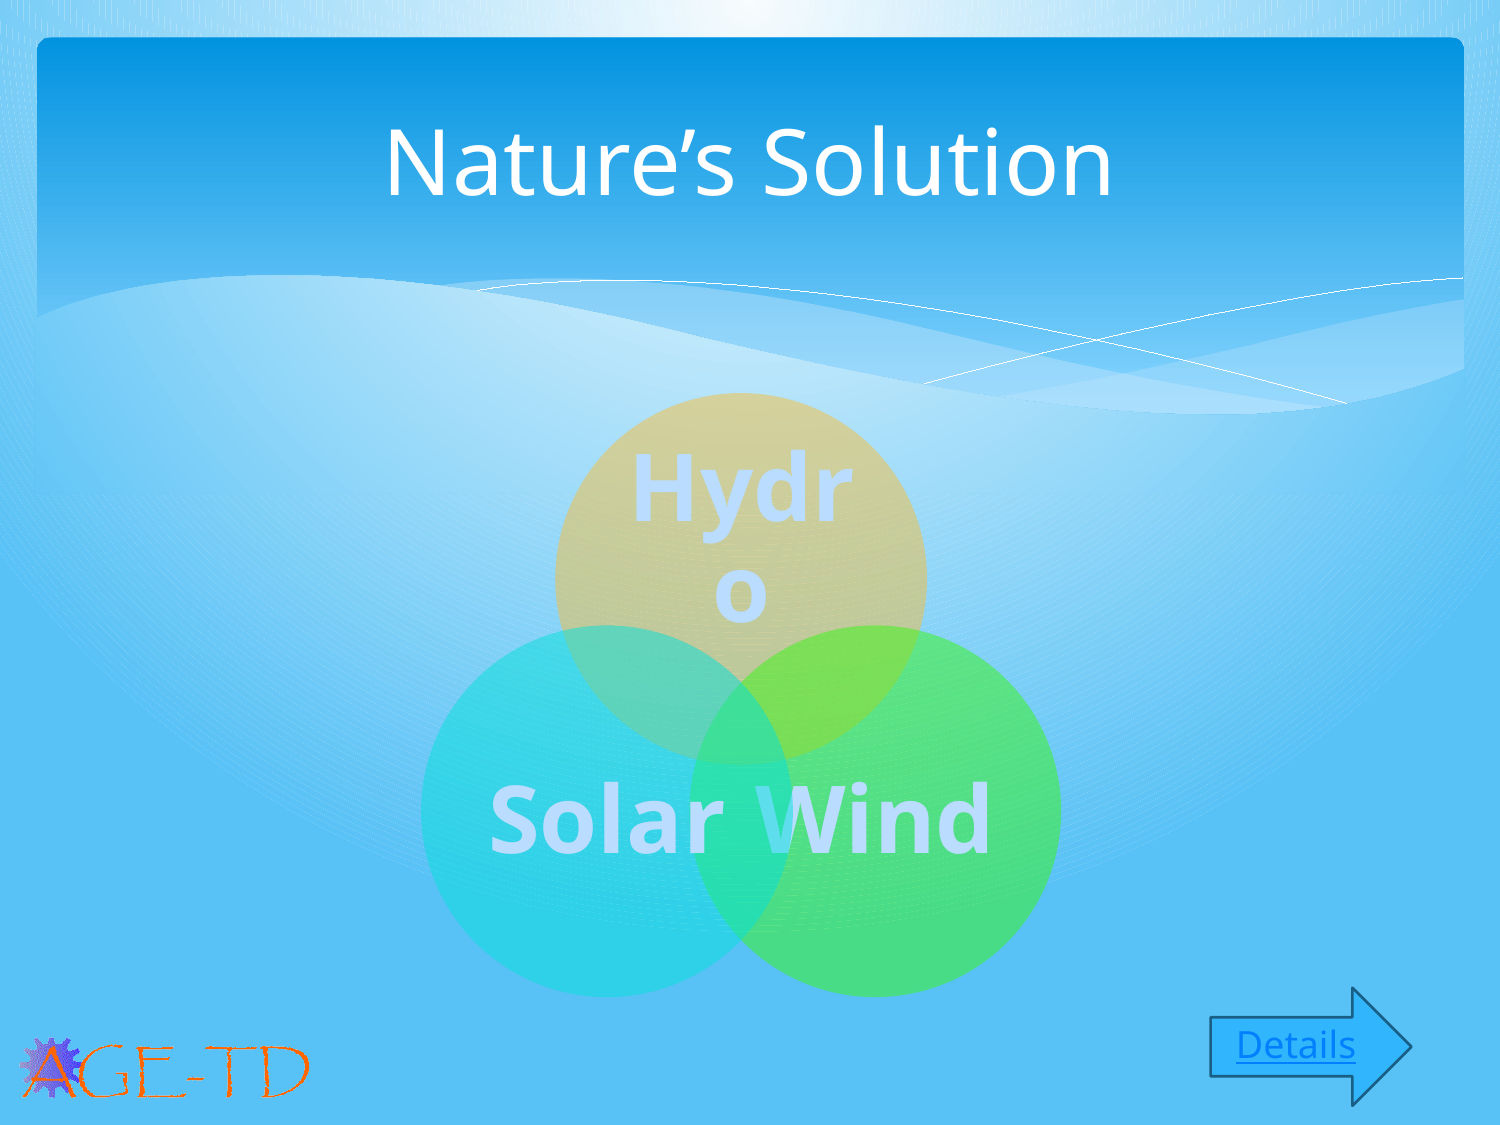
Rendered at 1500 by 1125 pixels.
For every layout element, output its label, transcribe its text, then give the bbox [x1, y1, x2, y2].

title Nature’s Solution [75, 55, 1425, 261]
text_box Details [1209, 997, 1413, 1108]
picture [17, 1029, 313, 1118]
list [123, 385, 1359, 1006]
